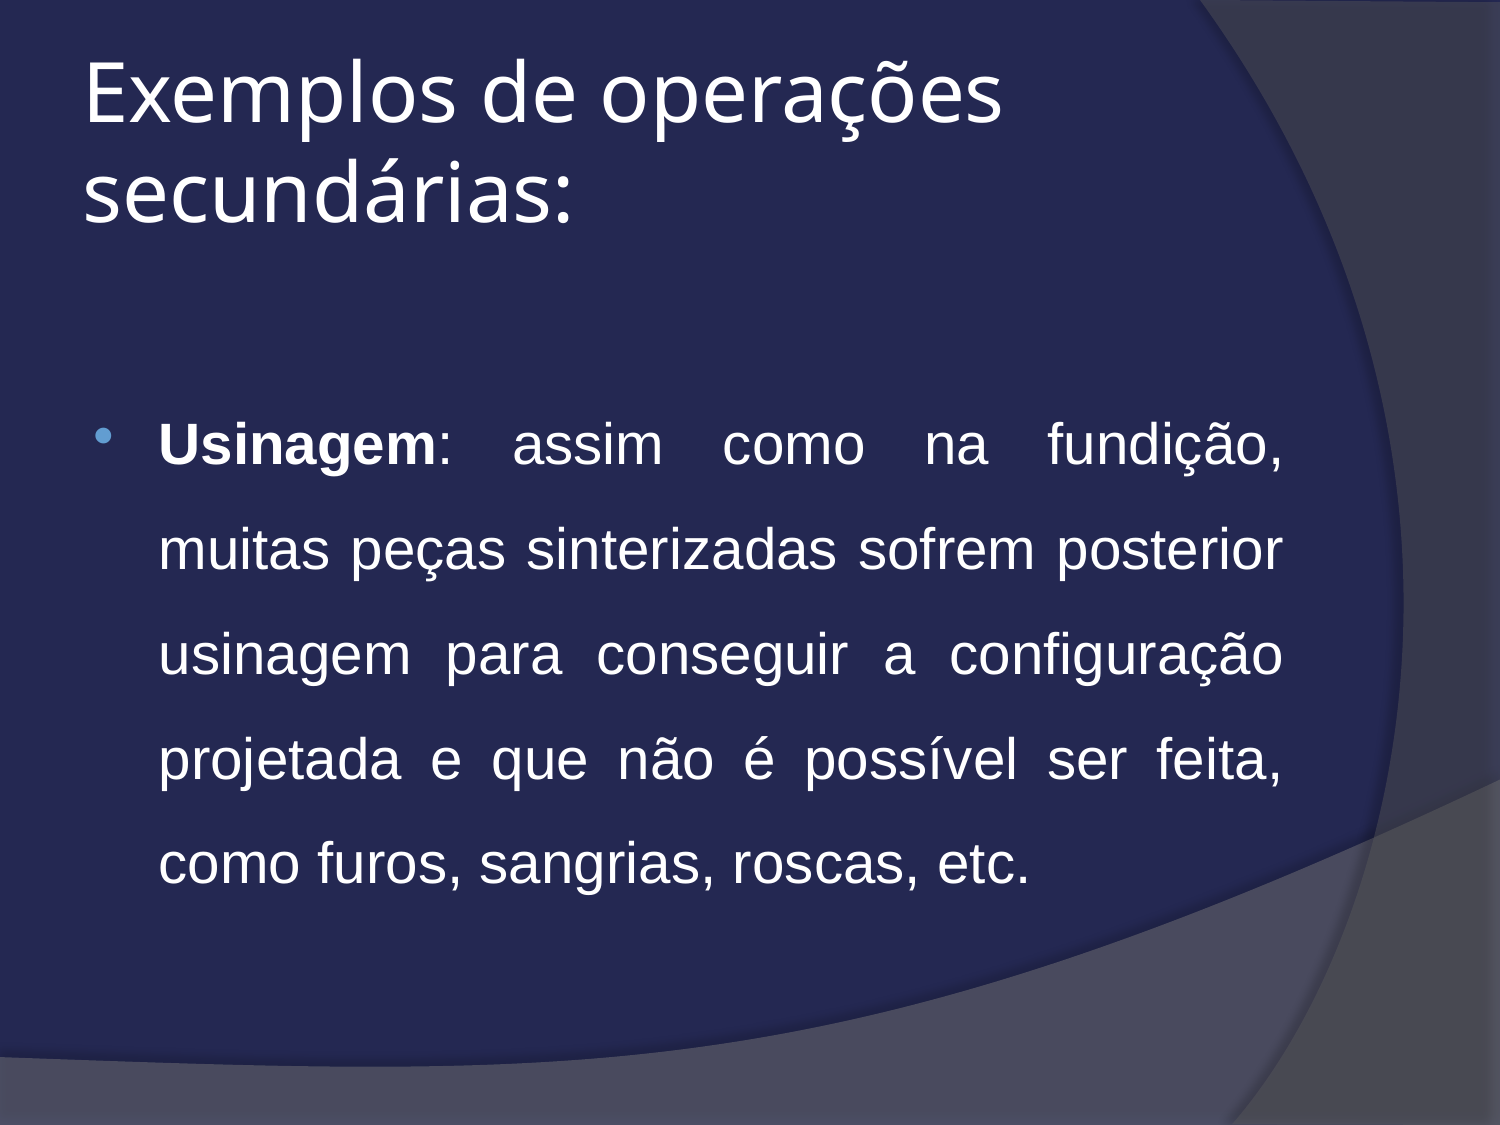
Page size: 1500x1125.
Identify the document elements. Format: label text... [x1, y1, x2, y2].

list Usinagem: assim como na fundição, muitas peças sinterizadas sofrem posterior usinagem para conseguir a configuração projetada e que não é possível ser feita, como furos, sangrias, roscas, etc. [75, 262, 1300, 1005]
title Exemplos de operações secundárias: [75, 45, 1300, 233]
